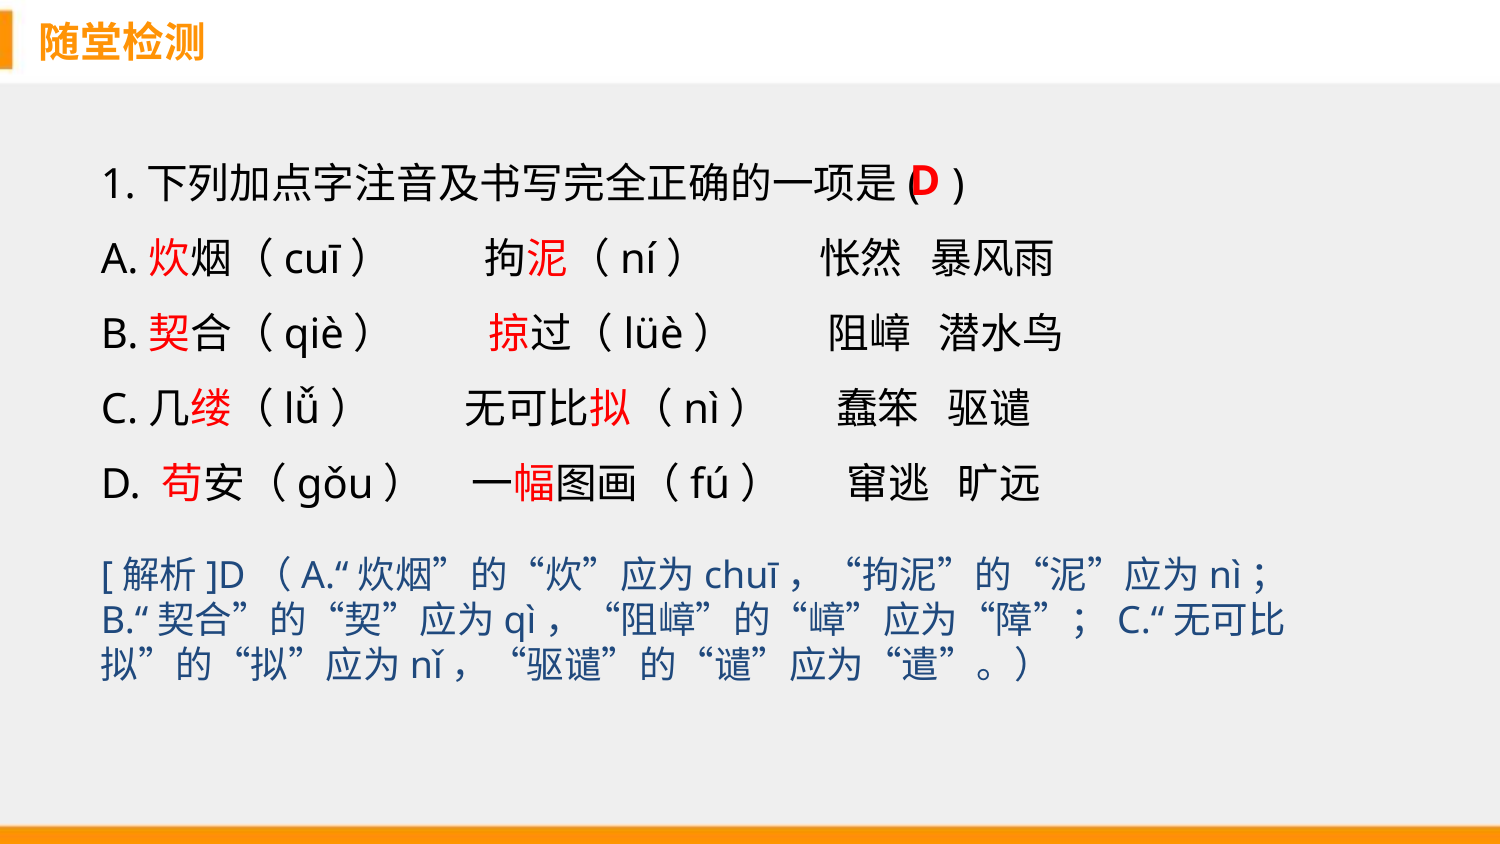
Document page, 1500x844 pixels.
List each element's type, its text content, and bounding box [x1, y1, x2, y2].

text_box 随堂检测 [23, 1, 804, 81]
text_box 1.下列加点字注音及书写完全正确的一项是( ) A.炊烟（cuī） 拘泥（ní） 怅然 暴风雨 B.契合（qiè） 掠过（lüè） 阻嶂 潜水鸟 C.几缕（lǚ） 无可比拟（nì） 蠢笨 驱谴 D. 苟安（gǒu） 一幅图画（fú） 窜逃 旷远 [86, 124, 1201, 515]
text_box D [894, 146, 951, 211]
text_box [解析]D（A.“炊烟”的“炊”应为chuī，“拘泥”的“泥”应为nì；B.“契合”的“契”应为qì，“阻嶂”的“嶂”应为“障”；C.“无可比拟”的“拟”应为nǐ，“驱谴”的“谴”应为“遣”。） [86, 544, 1304, 739]
picture [0, 0, 1500, 844]
